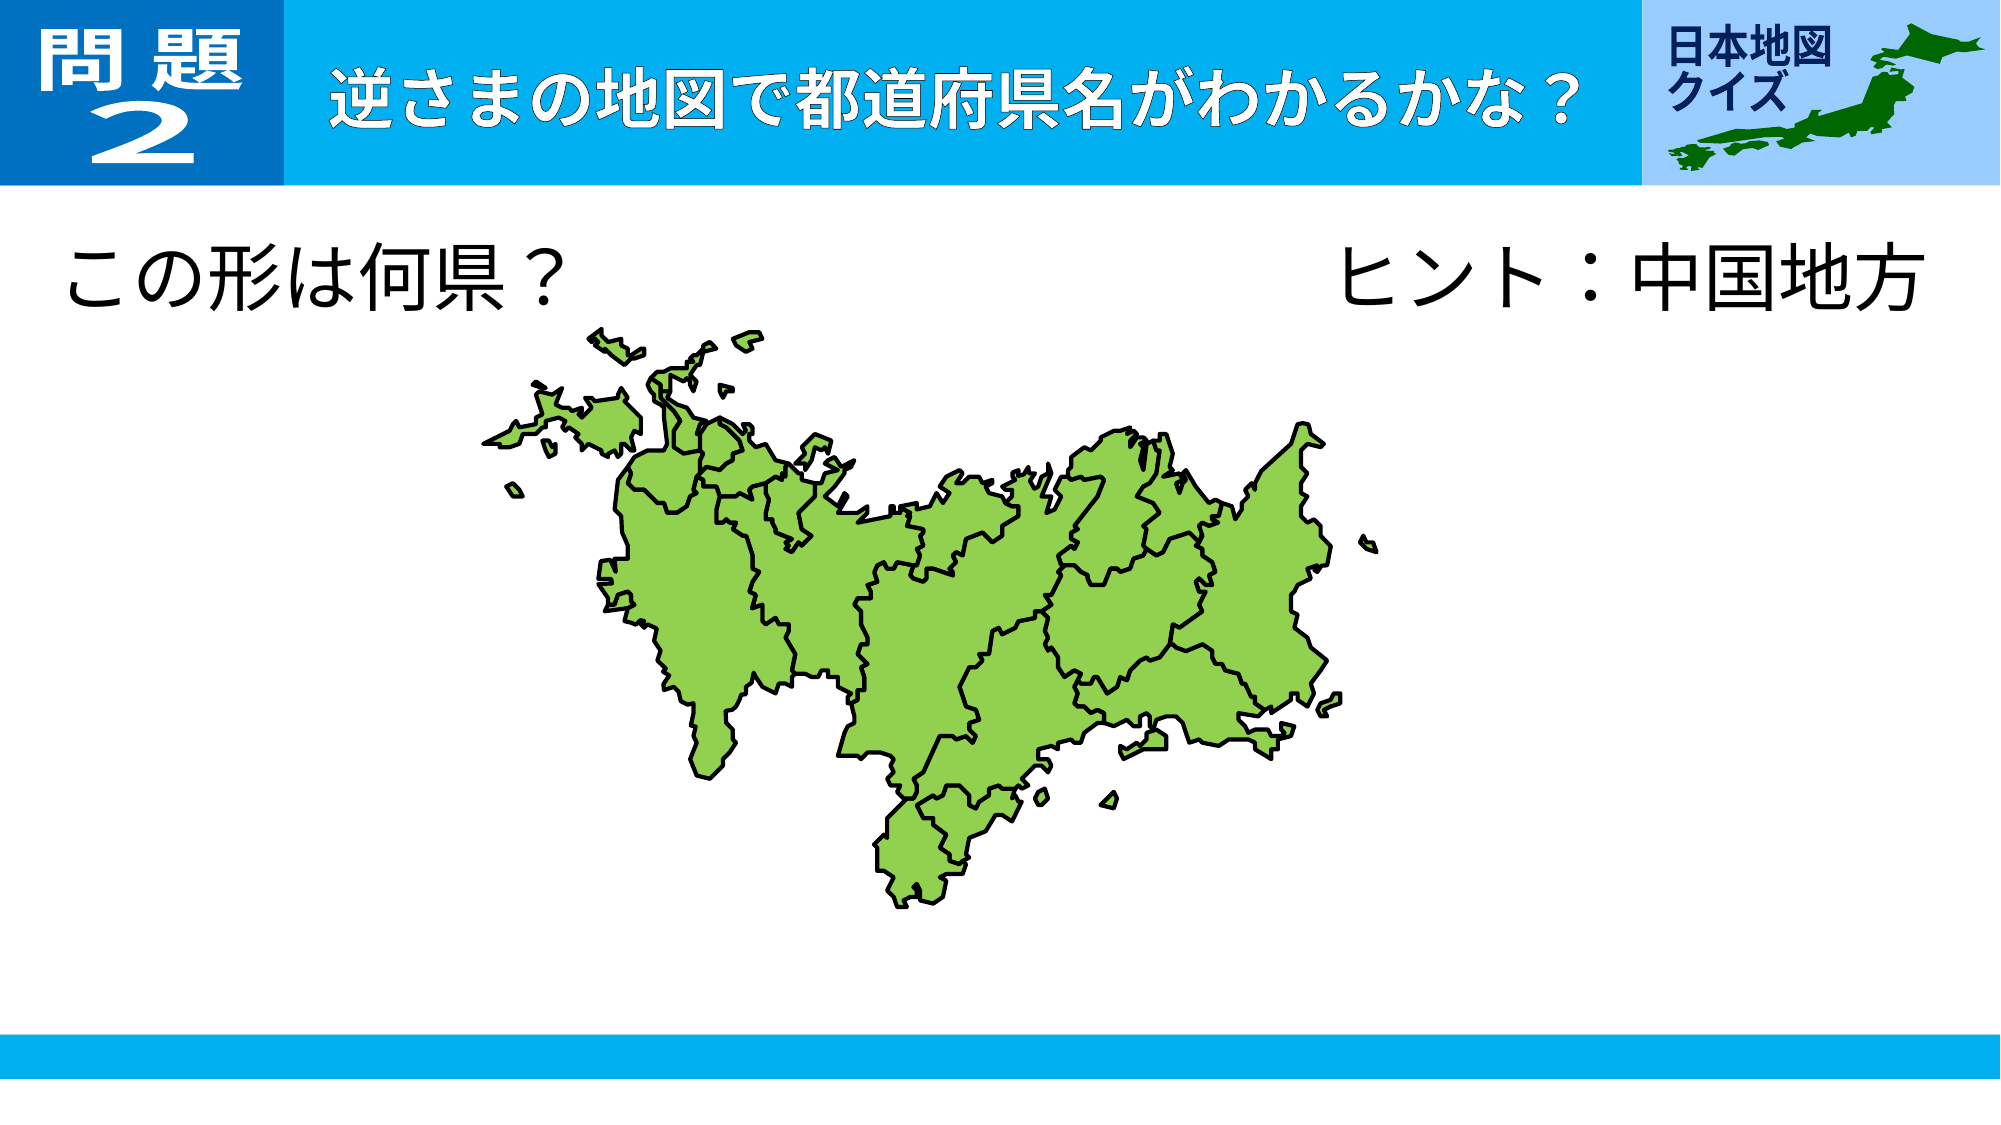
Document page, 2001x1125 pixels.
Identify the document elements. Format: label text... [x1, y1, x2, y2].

text_box ヒント：中国地方 [1313, 222, 1943, 328]
text_box [0, 1034, 2000, 1079]
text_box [482, 328, 1377, 908]
text_box この形は何県？ [43, 222, 598, 328]
